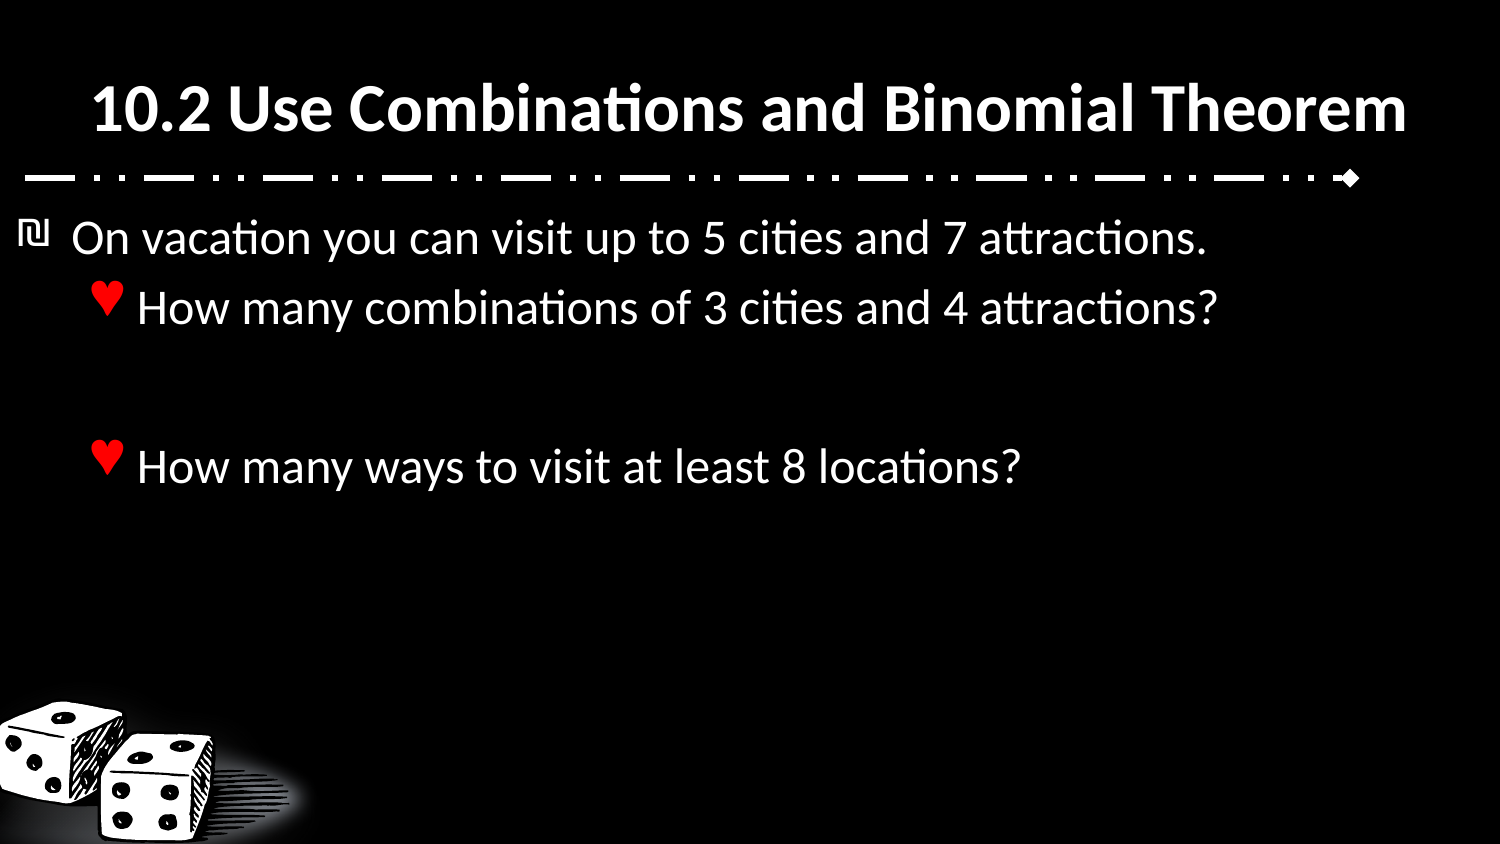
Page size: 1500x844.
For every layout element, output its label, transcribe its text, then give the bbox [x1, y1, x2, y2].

list On vacation you can visit up to 5 cities and 7 attractions. How many combinations of 3 cities and 4 attractions? How many ways to visit at least 8 locations? [0, 196, 1500, 754]
title 10.2 Use Combinations and Binomial Theorem [0, 33, 1500, 175]
